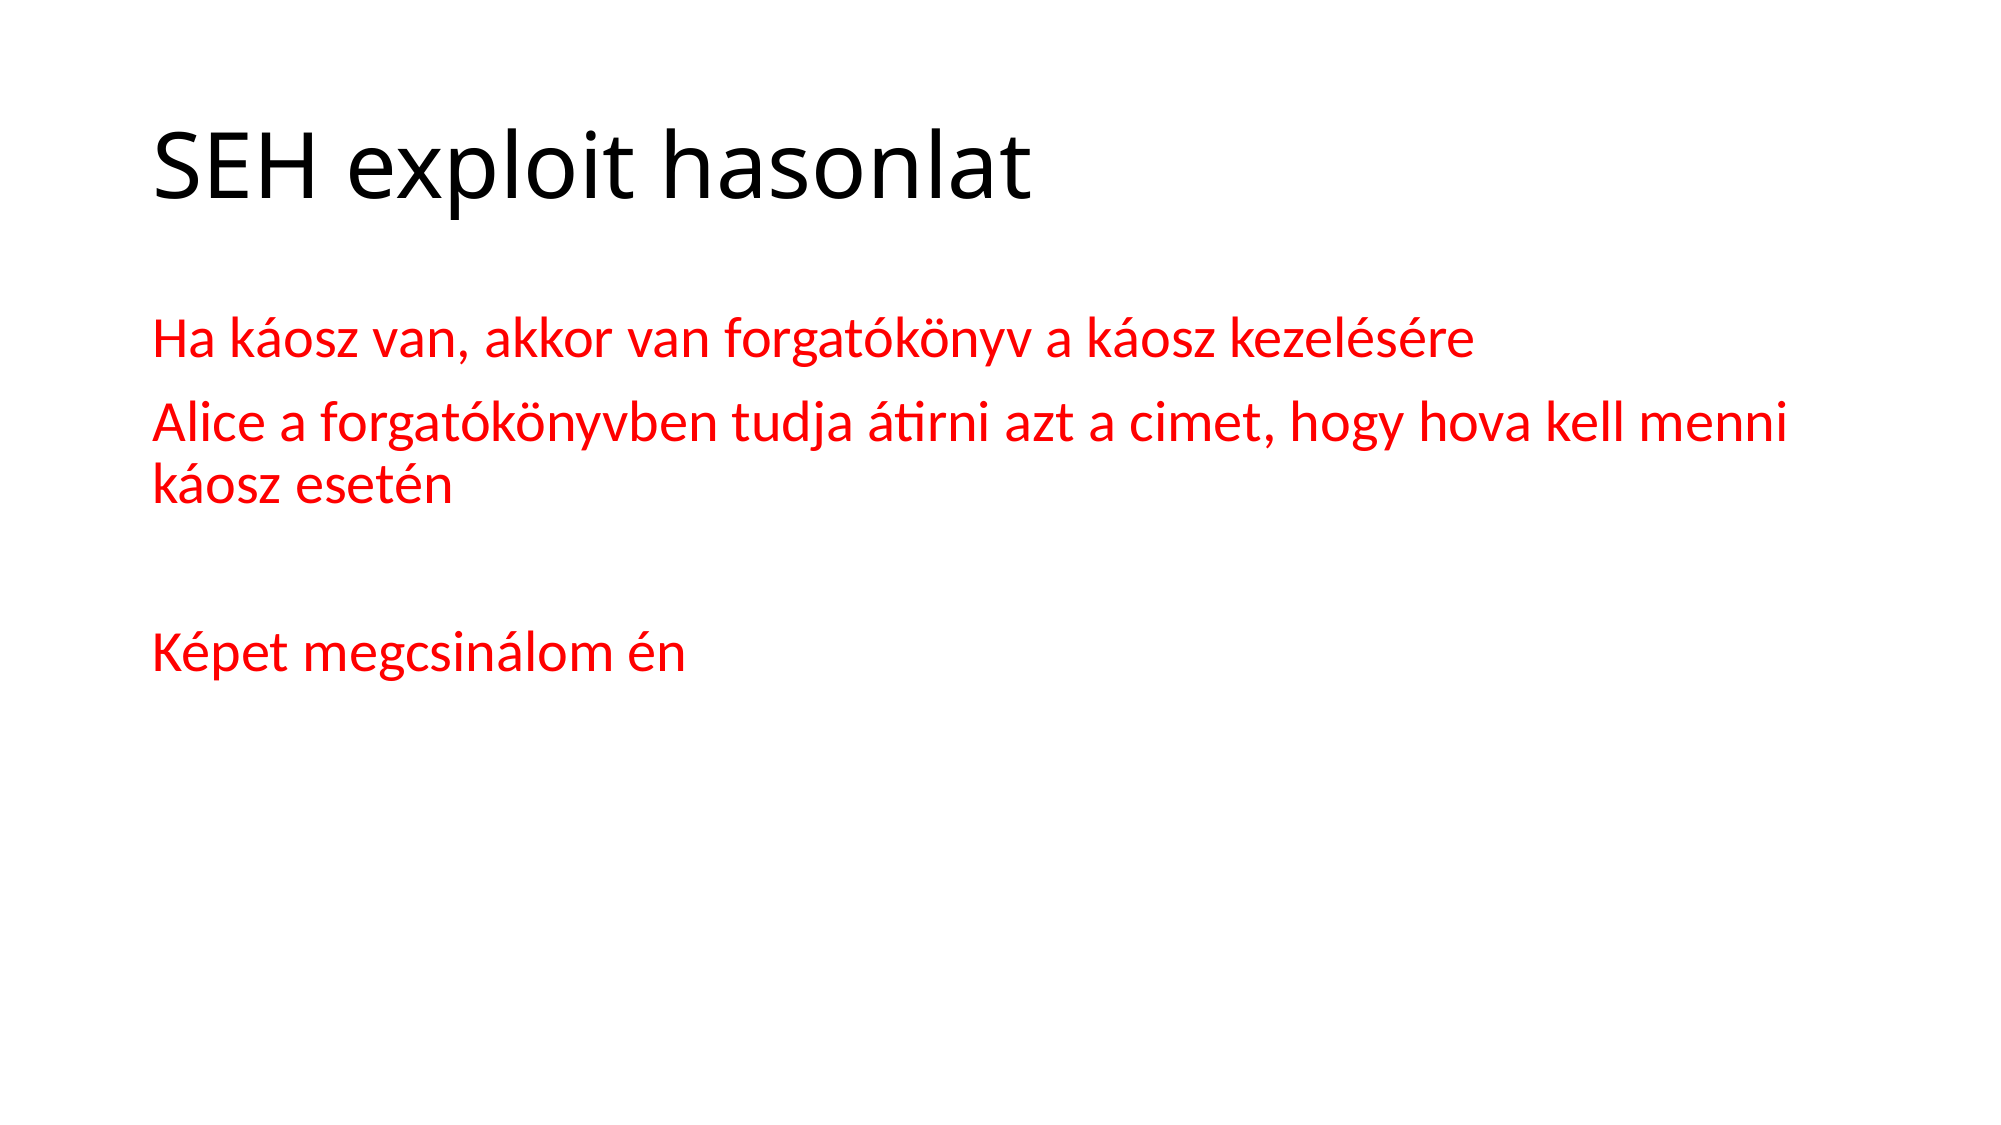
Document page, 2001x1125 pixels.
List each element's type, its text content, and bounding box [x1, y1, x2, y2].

title SEH exploit hasonlat [137, 59, 1863, 278]
list Ha káosz van, akkor van forgatókönyv a káosz kezelésére Alice a forgatókönyvben tudja átirni azt a cimet, hogy hova kell menni káosz esetén Képet megcsinálom én [137, 299, 1863, 1014]
